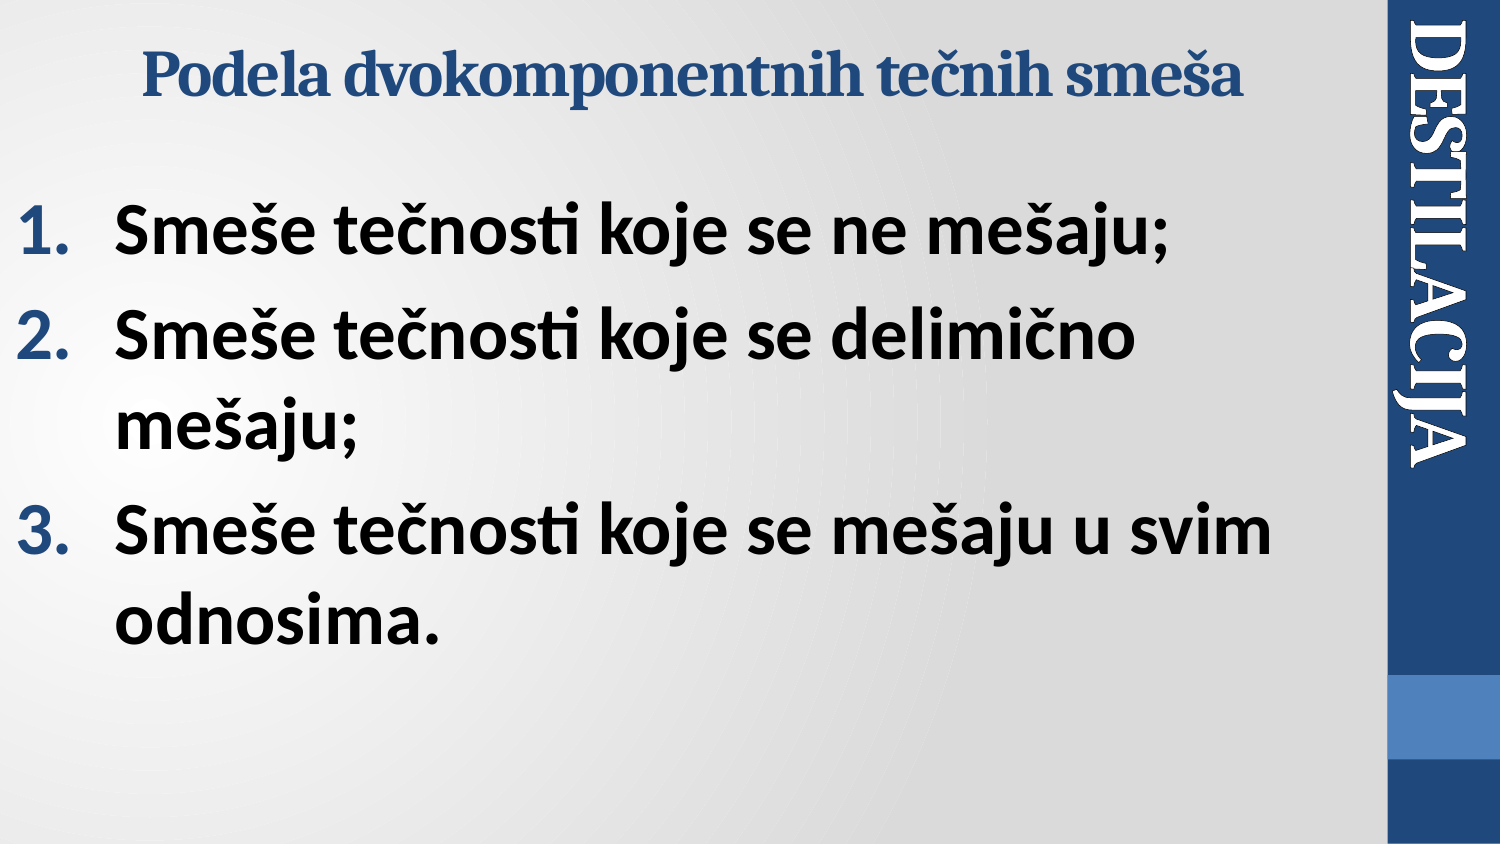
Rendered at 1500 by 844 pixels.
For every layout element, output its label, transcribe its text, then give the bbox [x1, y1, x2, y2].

title DESTILACIJA [1412, 2, 1476, 631]
text_box Podela dvokomponentnih tečnih smeša [12, 9, 1375, 132]
list Smeše tečnosti koje se ne mešaju; Smeše tečnosti koje se delimično mešaju; Smeše tečnosti koje se mešaju u svim odnosima. [0, 171, 1375, 844]
